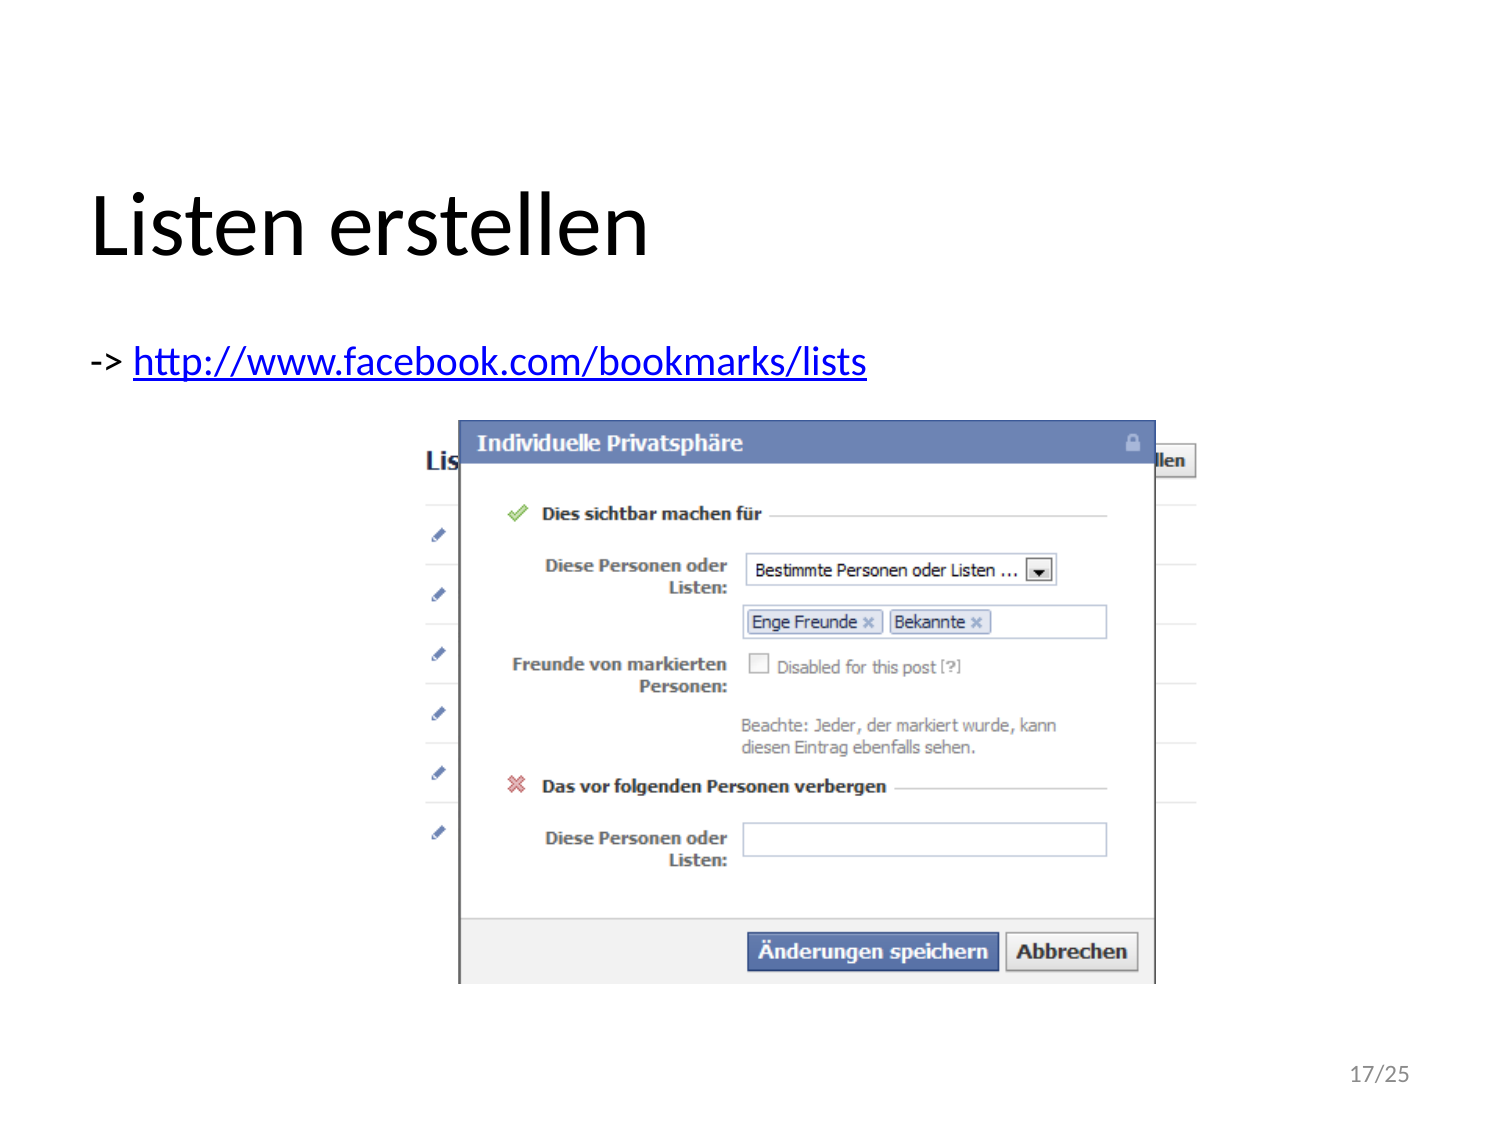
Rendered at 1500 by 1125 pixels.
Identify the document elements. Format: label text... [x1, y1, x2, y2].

list -> http://www.facebook.com/bookmarks/lists [75, 326, 1425, 1005]
title Listen erstellen [75, 125, 1425, 313]
slide_number 17/25 [1074, 1042, 1425, 1103]
picture [407, 420, 1206, 984]
